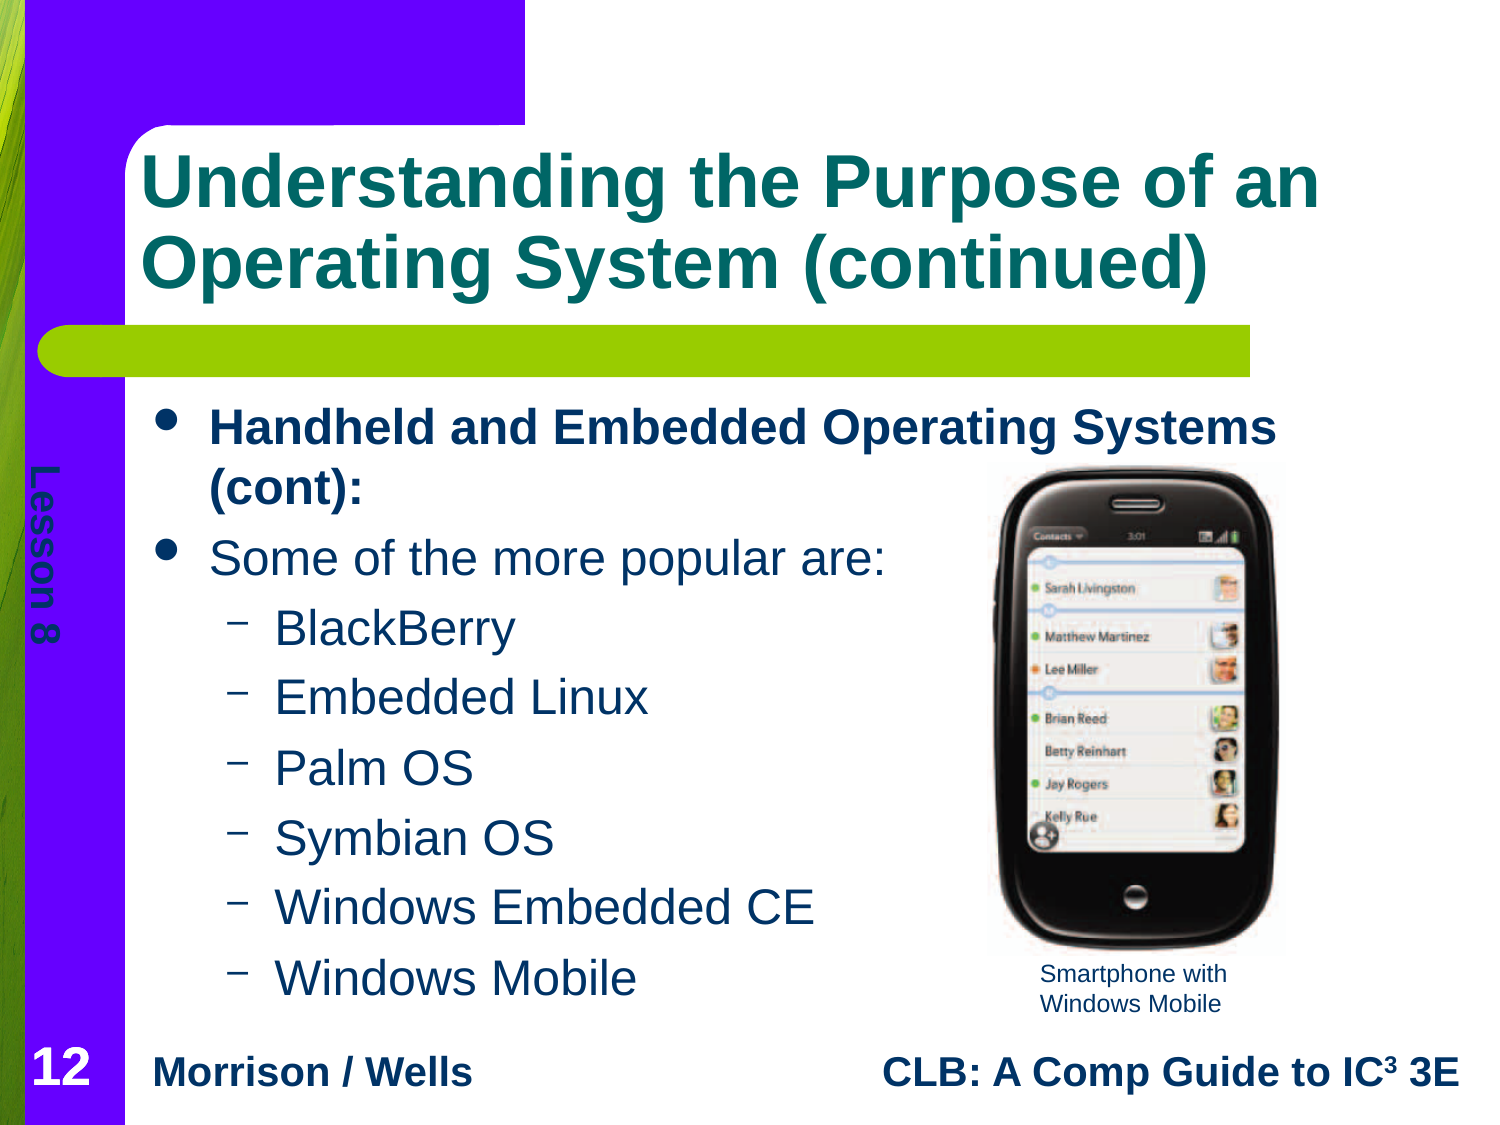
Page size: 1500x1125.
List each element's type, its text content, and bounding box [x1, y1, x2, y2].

picture [0, 0, 25, 1125]
text_box 12 [13, 1023, 111, 1105]
picture [987, 462, 1286, 956]
list Handheld and Embedded Operating Systems (cont): Some of the more popular are: BlackBerry Embedded Linux Palm OS Symbian OS Windows Embedded CE Windows Mobile [137, 387, 1400, 999]
text_box Smartphone with Windows Mobile [1024, 949, 1325, 1025]
title Understanding the Purpose of an Operating System (continued) [124, 124, 1426, 313]
